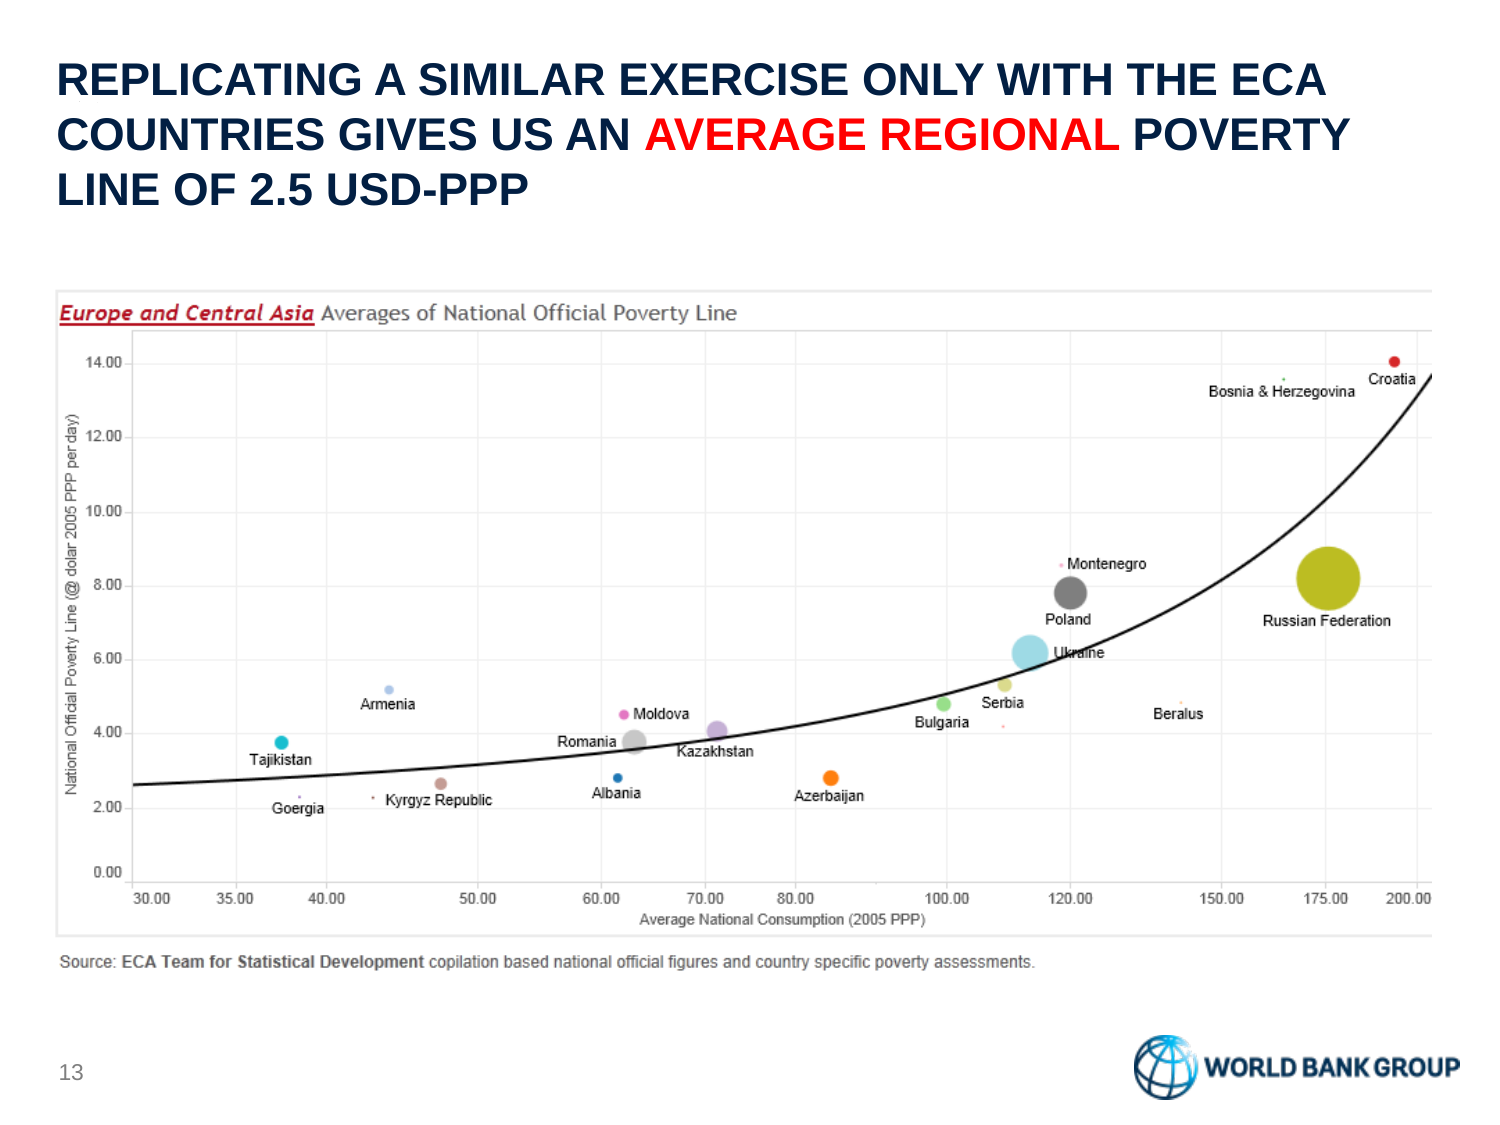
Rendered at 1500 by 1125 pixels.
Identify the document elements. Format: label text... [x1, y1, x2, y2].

slide_number 13 [58, 1041, 150, 1101]
picture [1134, 1035, 1460, 1100]
picture [49, 283, 1432, 986]
title REPLICATING A SIMILAR EXERCISE ONLY WITH THE ECA COUNTRIES GIVES US AN AVERAGE REGIONAL POVERTY LINE OF 2.5 USD-PPP [56, 49, 1441, 219]
